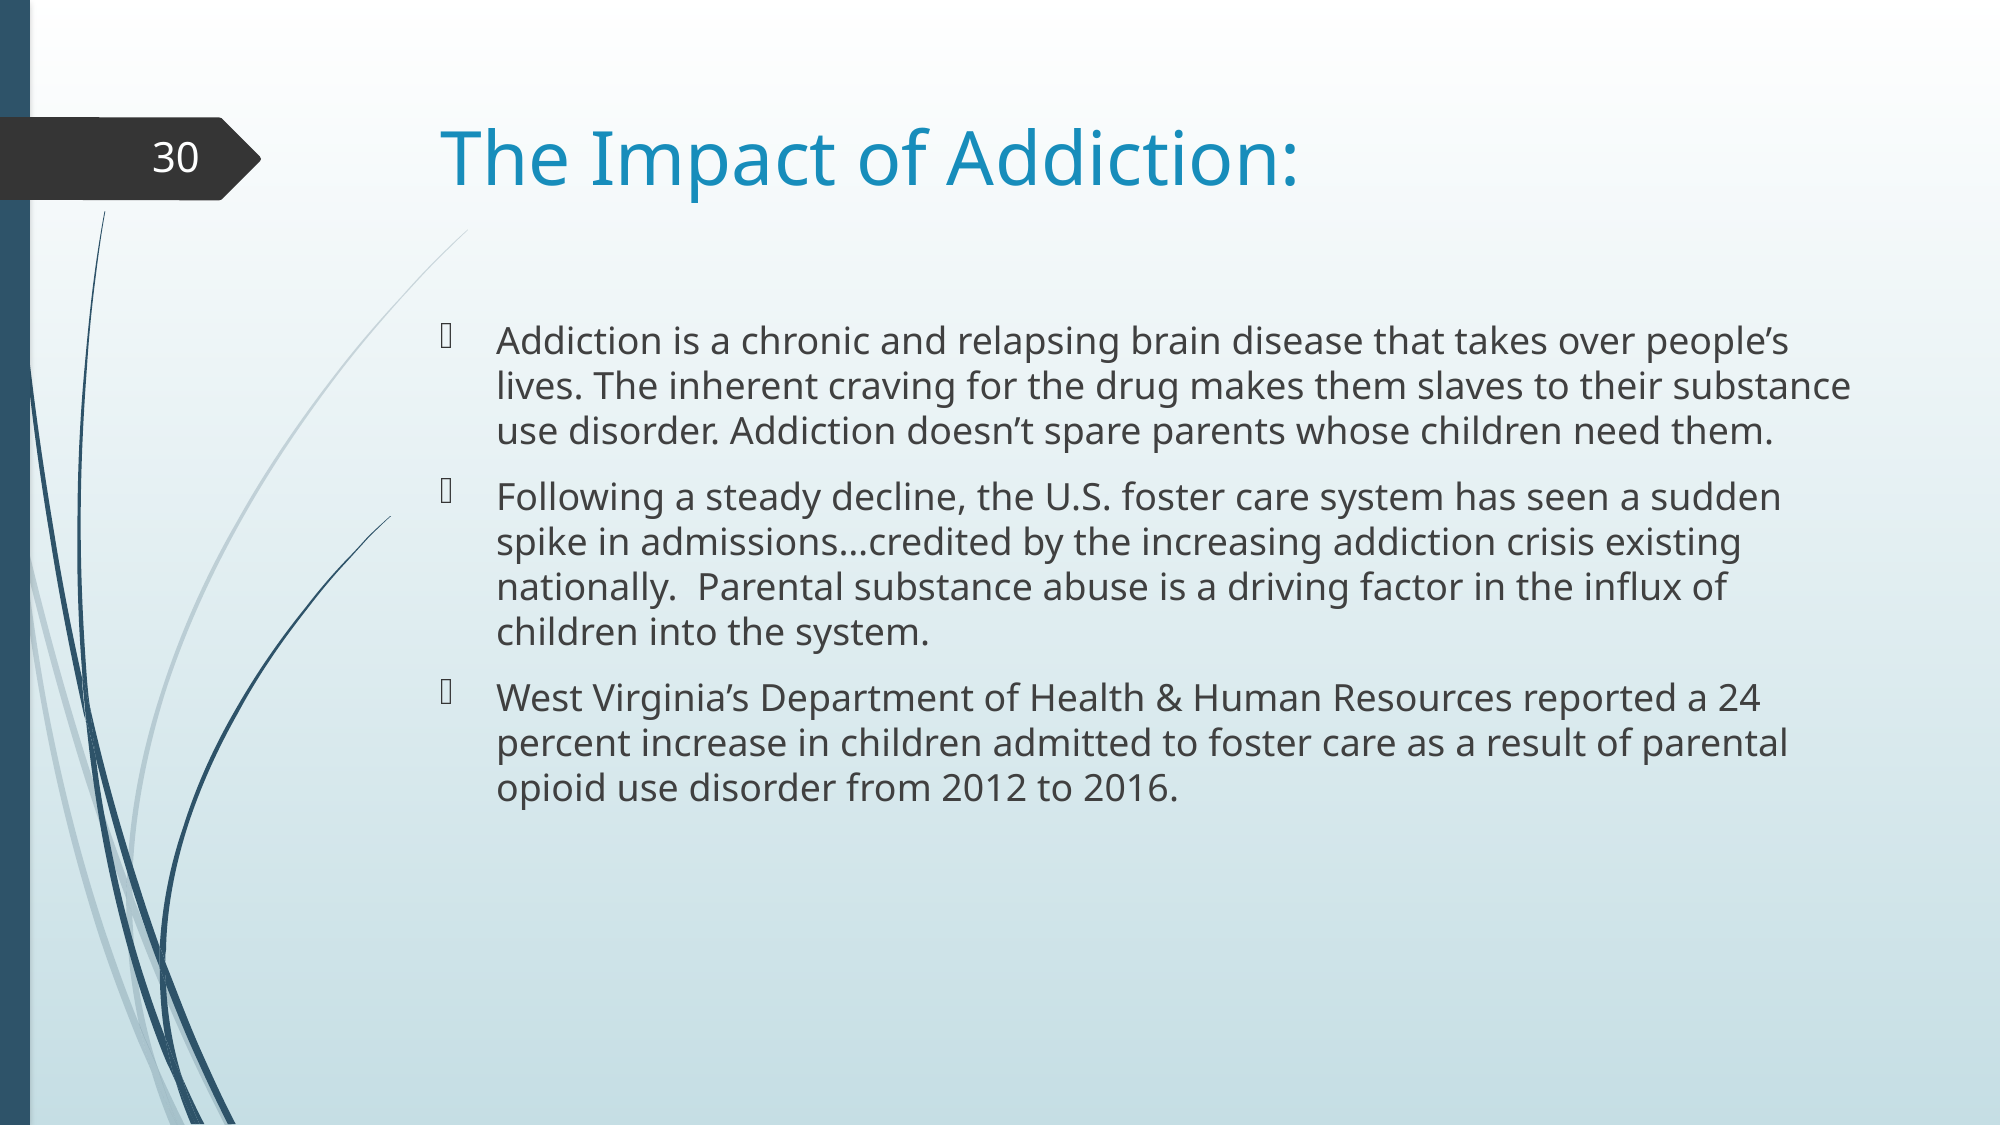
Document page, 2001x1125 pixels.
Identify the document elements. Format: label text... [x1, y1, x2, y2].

slide_number 30 [87, 129, 216, 190]
list Addiction is a chronic and relapsing brain disease that takes over people’s lives. The inherent craving for the drug makes them slaves to their substance use disorder. Addiction doesn’t spare parents whose children need them. Following a steady decline, the U.S. foster care system has seen a sudden spike in admissions…credited by the increasing addiction crisis existing nationally. Parental substance abuse is a driving factor in the influx of children into the system. West Virginia’s Department of Health & Human Resources reported a 24 percent increase in children admitted to foster care as a result of parental opioid use disorder from 2012 to 2016. [424, 243, 1888, 970]
title The Impact of Addiction: [425, 102, 1888, 243]
